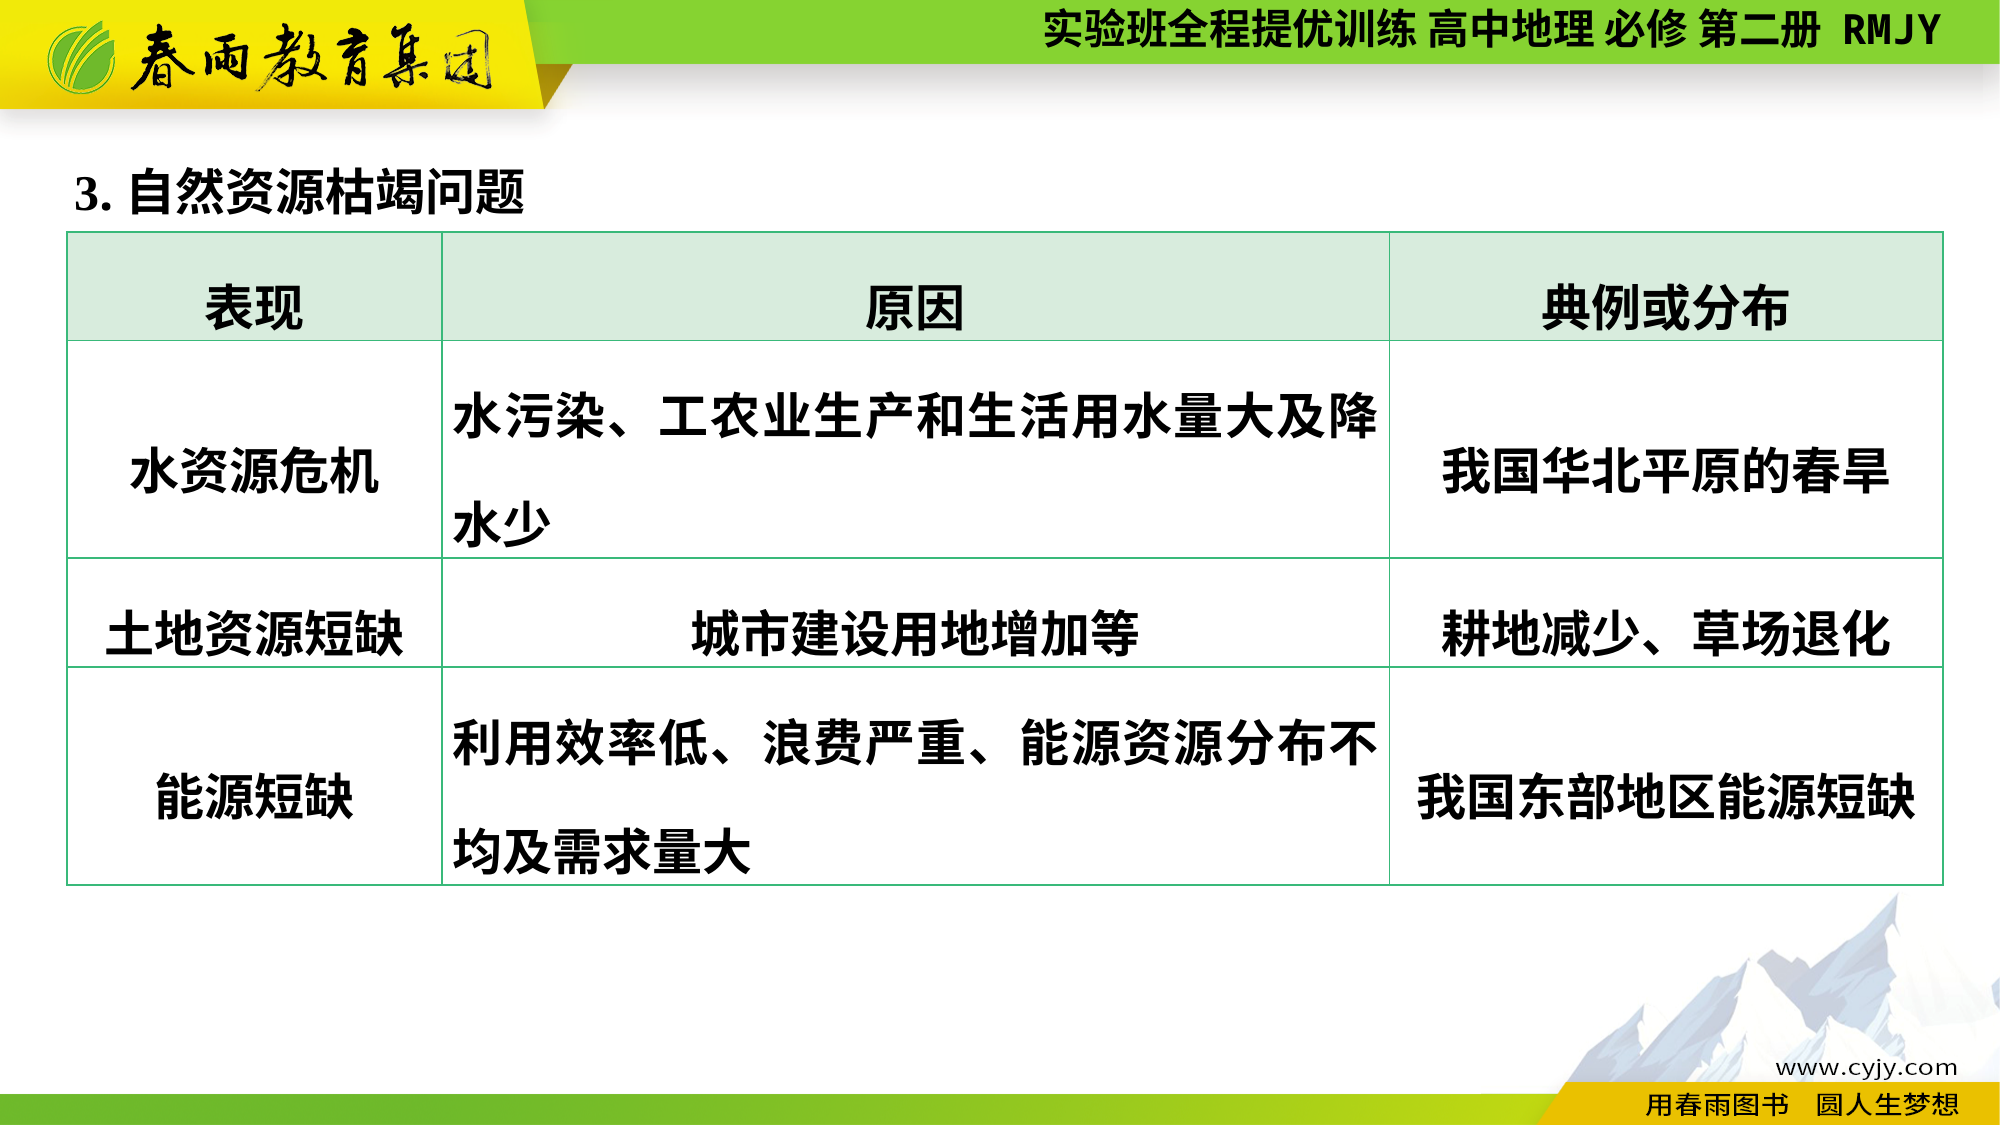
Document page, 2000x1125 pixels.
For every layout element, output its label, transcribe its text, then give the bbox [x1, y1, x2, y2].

table_cell 我国东部地区能源短缺 [1390, 668, 1942, 884]
picture [0, 0, 2000, 1125]
table_cell 能源短缺 [68, 668, 441, 884]
table_cell 我国华北平原的春旱 [1390, 341, 1942, 557]
table_cell 土地资源短缺 [68, 559, 441, 666]
list 3.自然资源枯竭问题 [59, 122, 1944, 217]
table_cell 利用效率低、浪费严重、能源资源分布不均及需求量大 [443, 668, 1389, 884]
table_cell 城市建设用地增加等 [443, 559, 1389, 666]
table_header 原因 [443, 233, 1389, 340]
table_header 典例或分布 [1390, 233, 1942, 340]
table_cell 耕地减少、草场退化 [1390, 559, 1942, 666]
table_cell 水资源危机 [68, 341, 441, 557]
table_cell 水污染、工农业生产和生活用水量大及降水少 [443, 341, 1389, 557]
table_header 表现 [68, 233, 441, 340]
